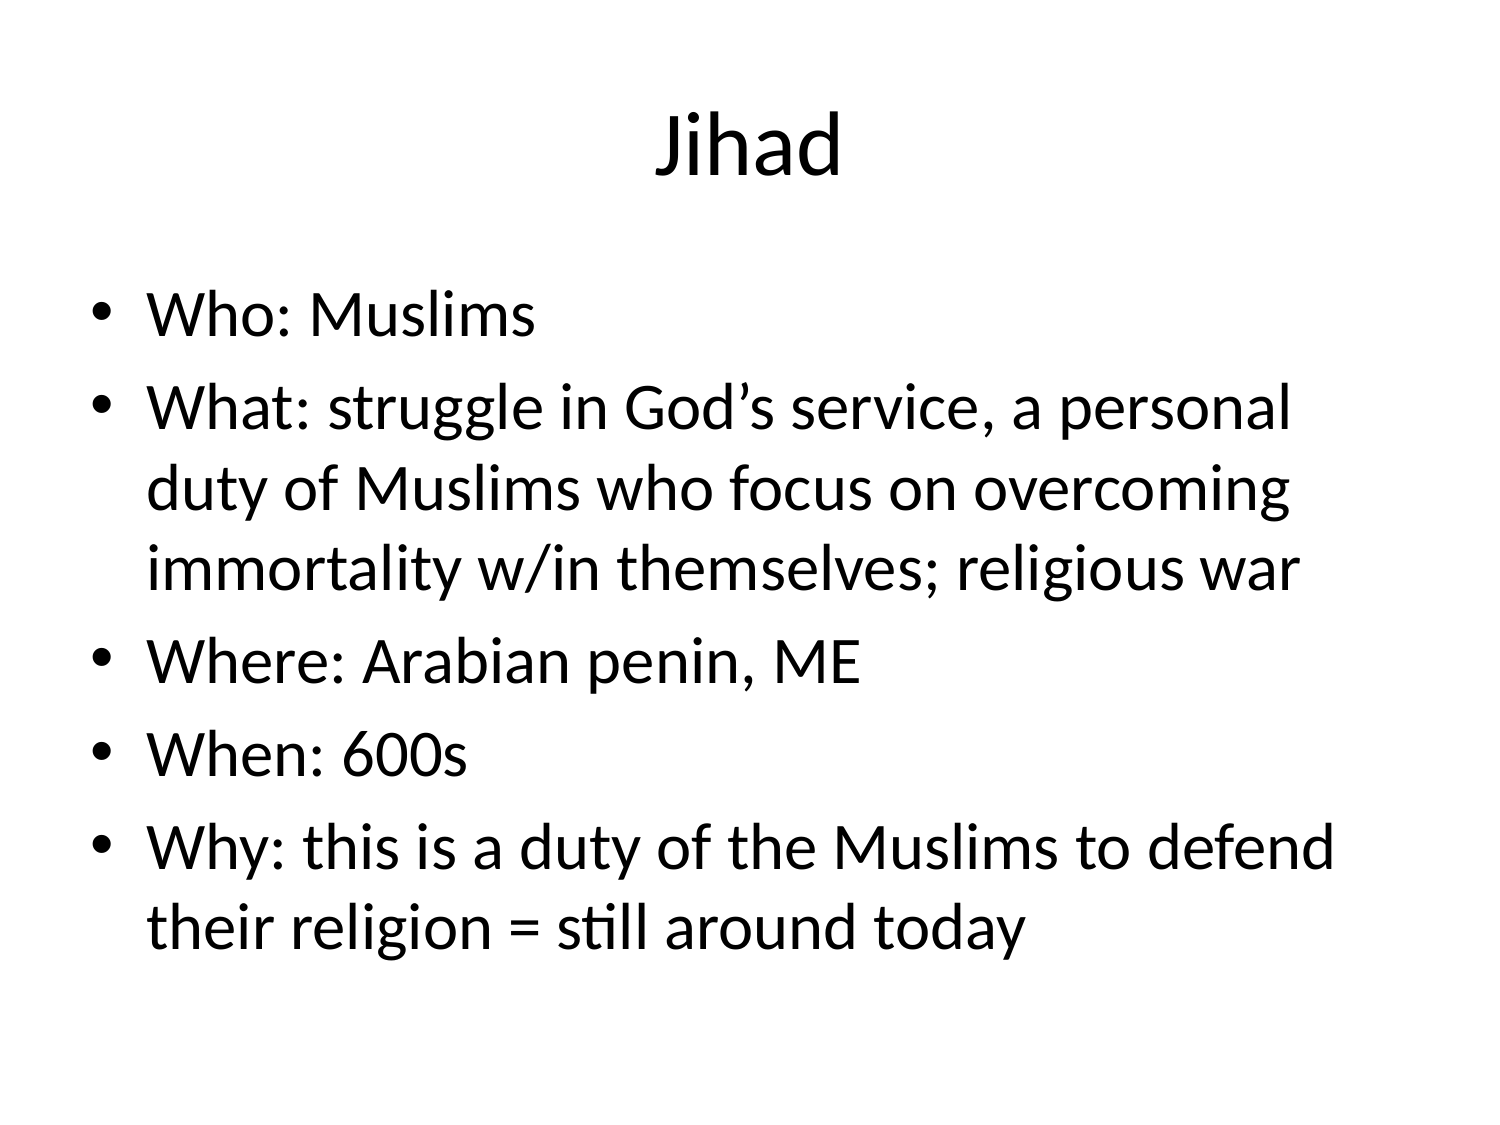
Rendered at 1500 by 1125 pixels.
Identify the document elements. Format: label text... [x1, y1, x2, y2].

title Jihad [75, 45, 1425, 233]
list Who: Muslims What: struggle in God’s service, a personal duty of Muslims who focus on overcoming immortality w/in themselves; religious war Where: Arabian penin, ME When: 600s Why: this is a duty of the Muslims to defend their religion = still around today [75, 262, 1425, 1005]
